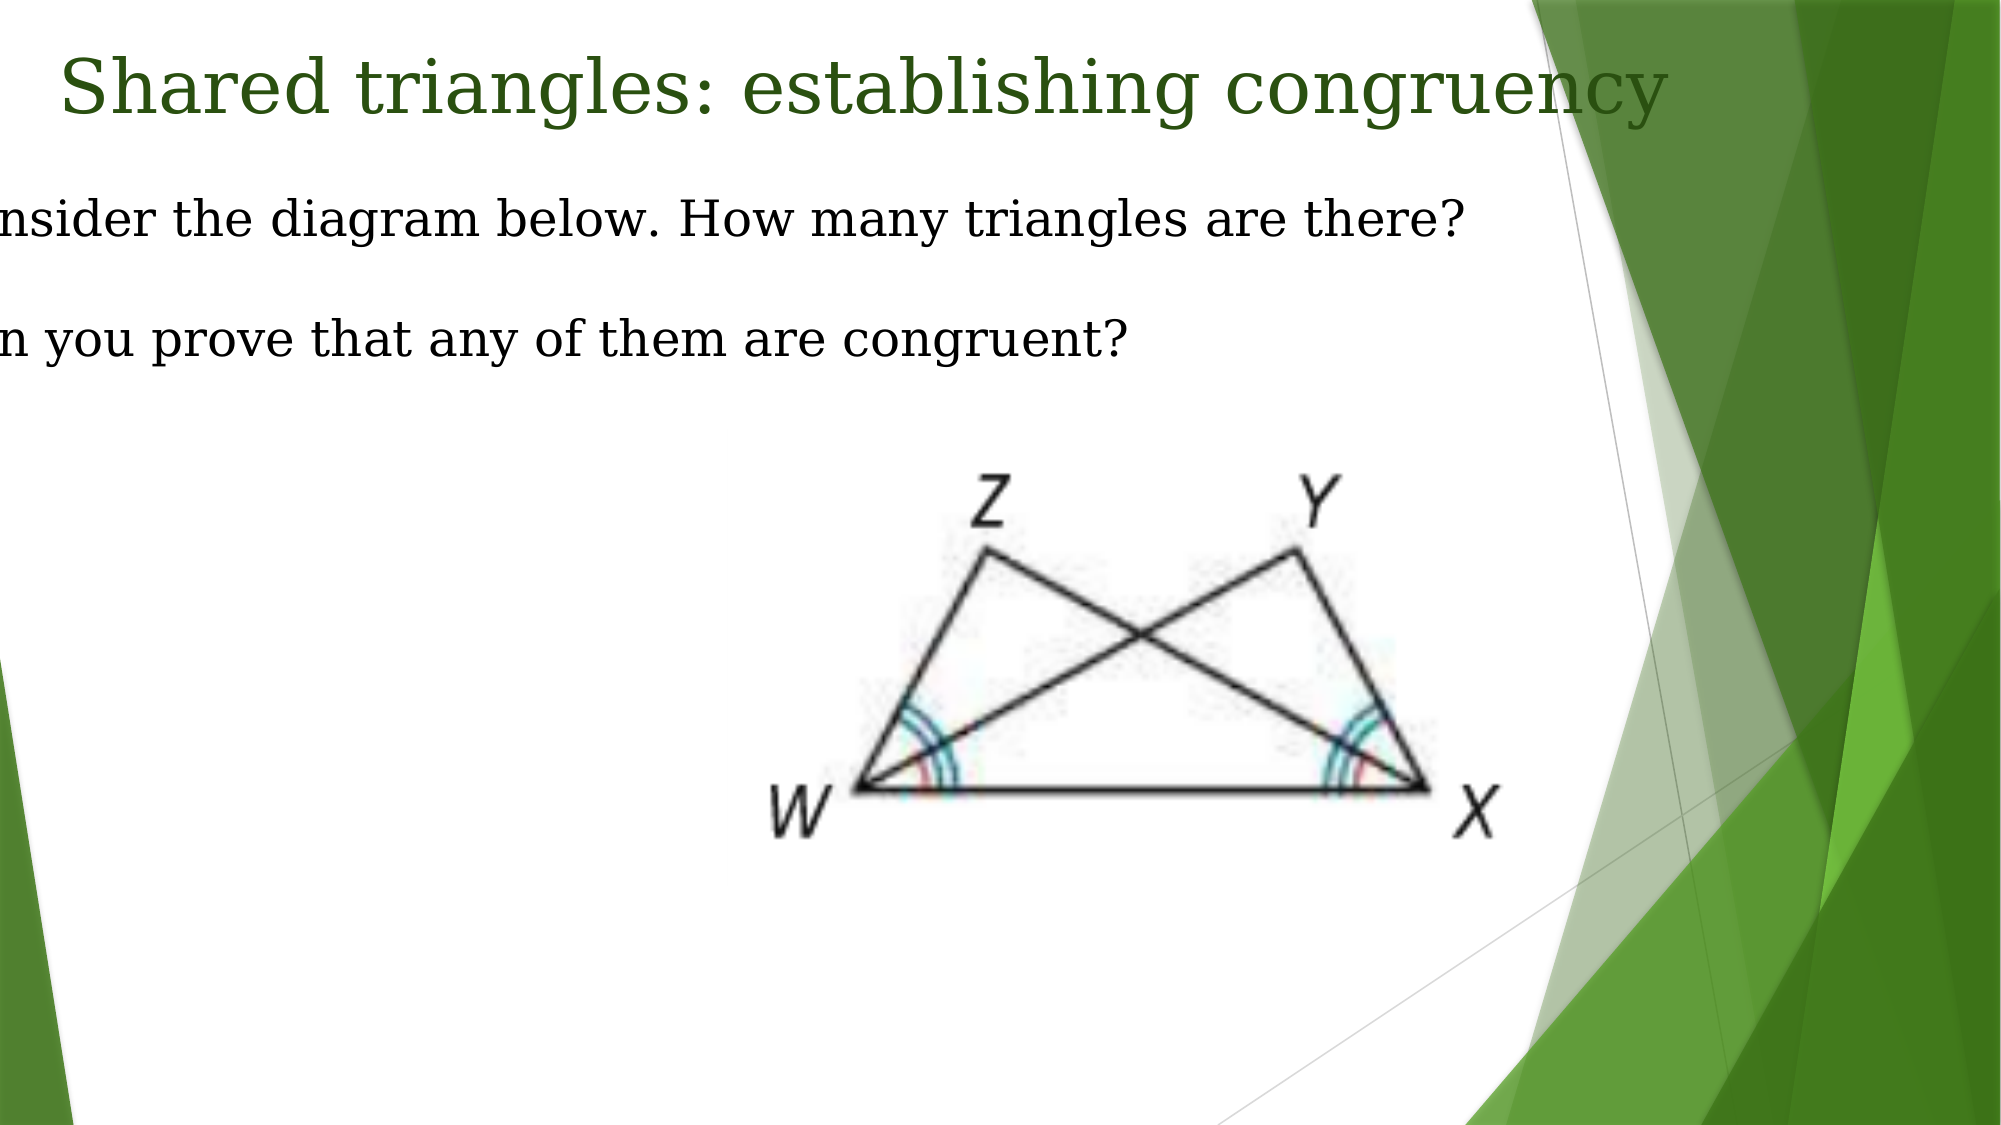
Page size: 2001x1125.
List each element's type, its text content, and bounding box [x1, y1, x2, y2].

title Shared triangles: establishing congruency [43, 30, 1687, 230]
text_box Consider the diagram below. How many triangles are there? Can you prove that any of them are congruent? [0, 179, 1497, 374]
picture [725, 428, 1561, 886]
